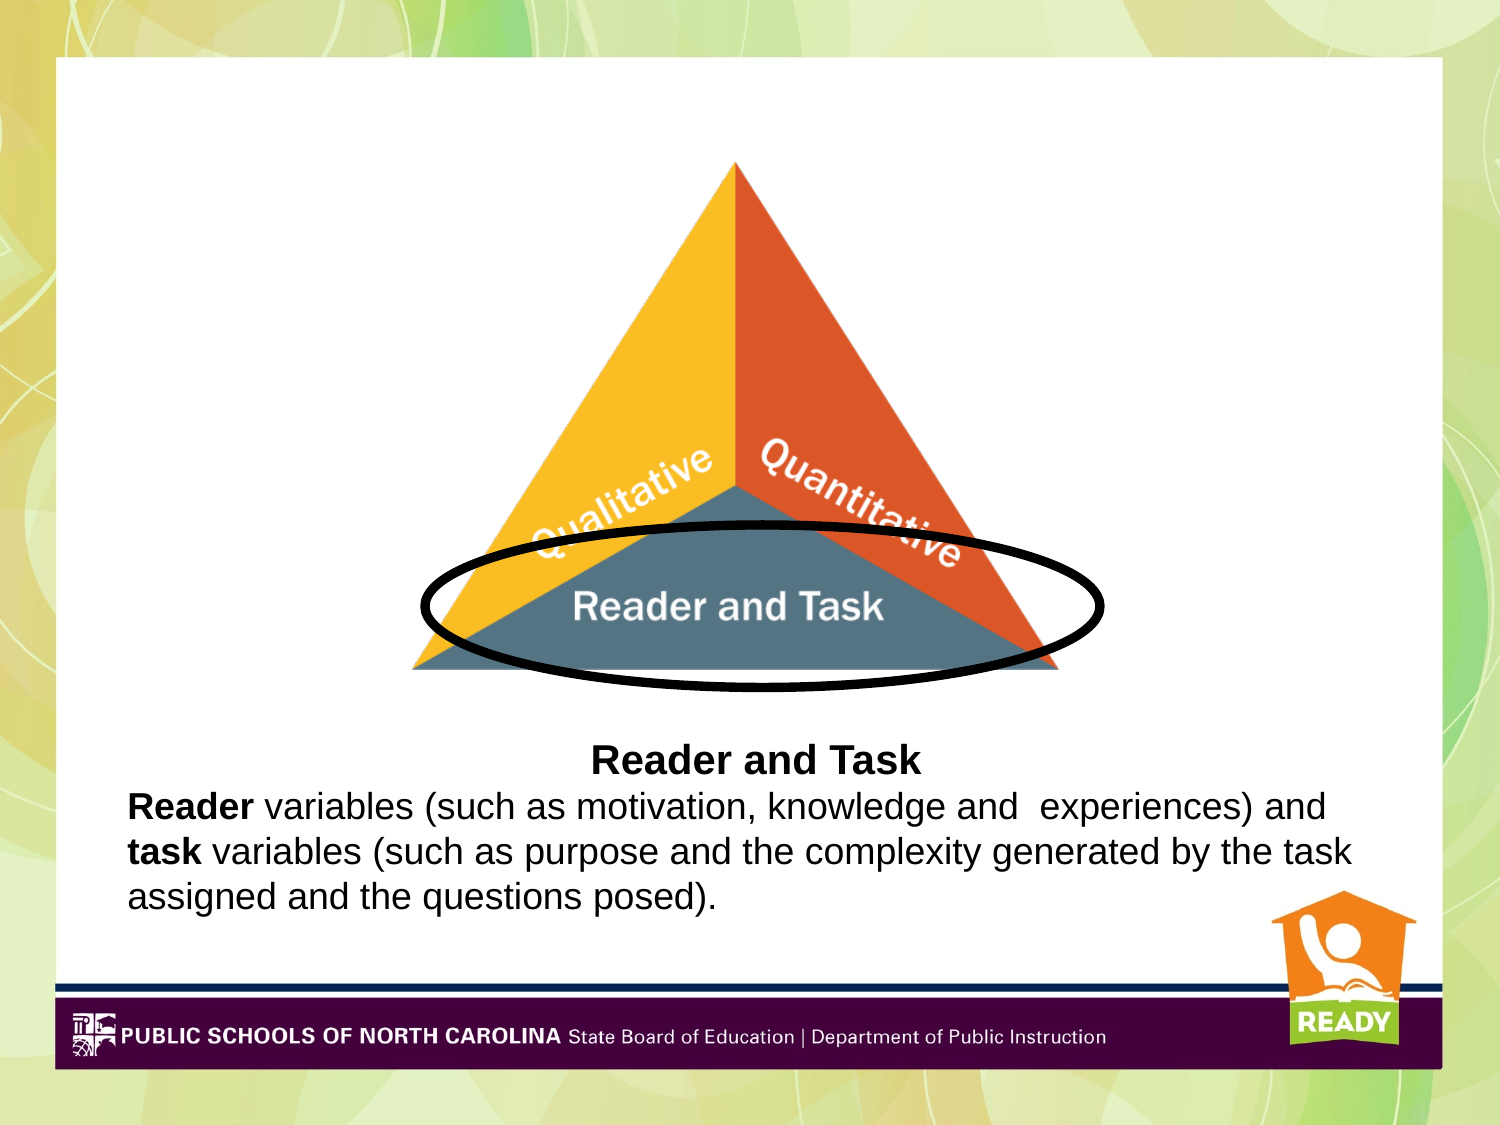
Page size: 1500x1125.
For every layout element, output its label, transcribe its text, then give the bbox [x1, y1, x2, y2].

picture [0, 0, 1500, 1125]
text_box [1063, 569, 1100, 644]
text_box Reader and Task Reader variables (such as motivation, knowledge and experiences) and task variables (such as purpose and the complexity generated by the task assigned and the questions posed). [112, 725, 1400, 925]
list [412, 162, 1059, 671]
text_box [612, 679, 913, 688]
